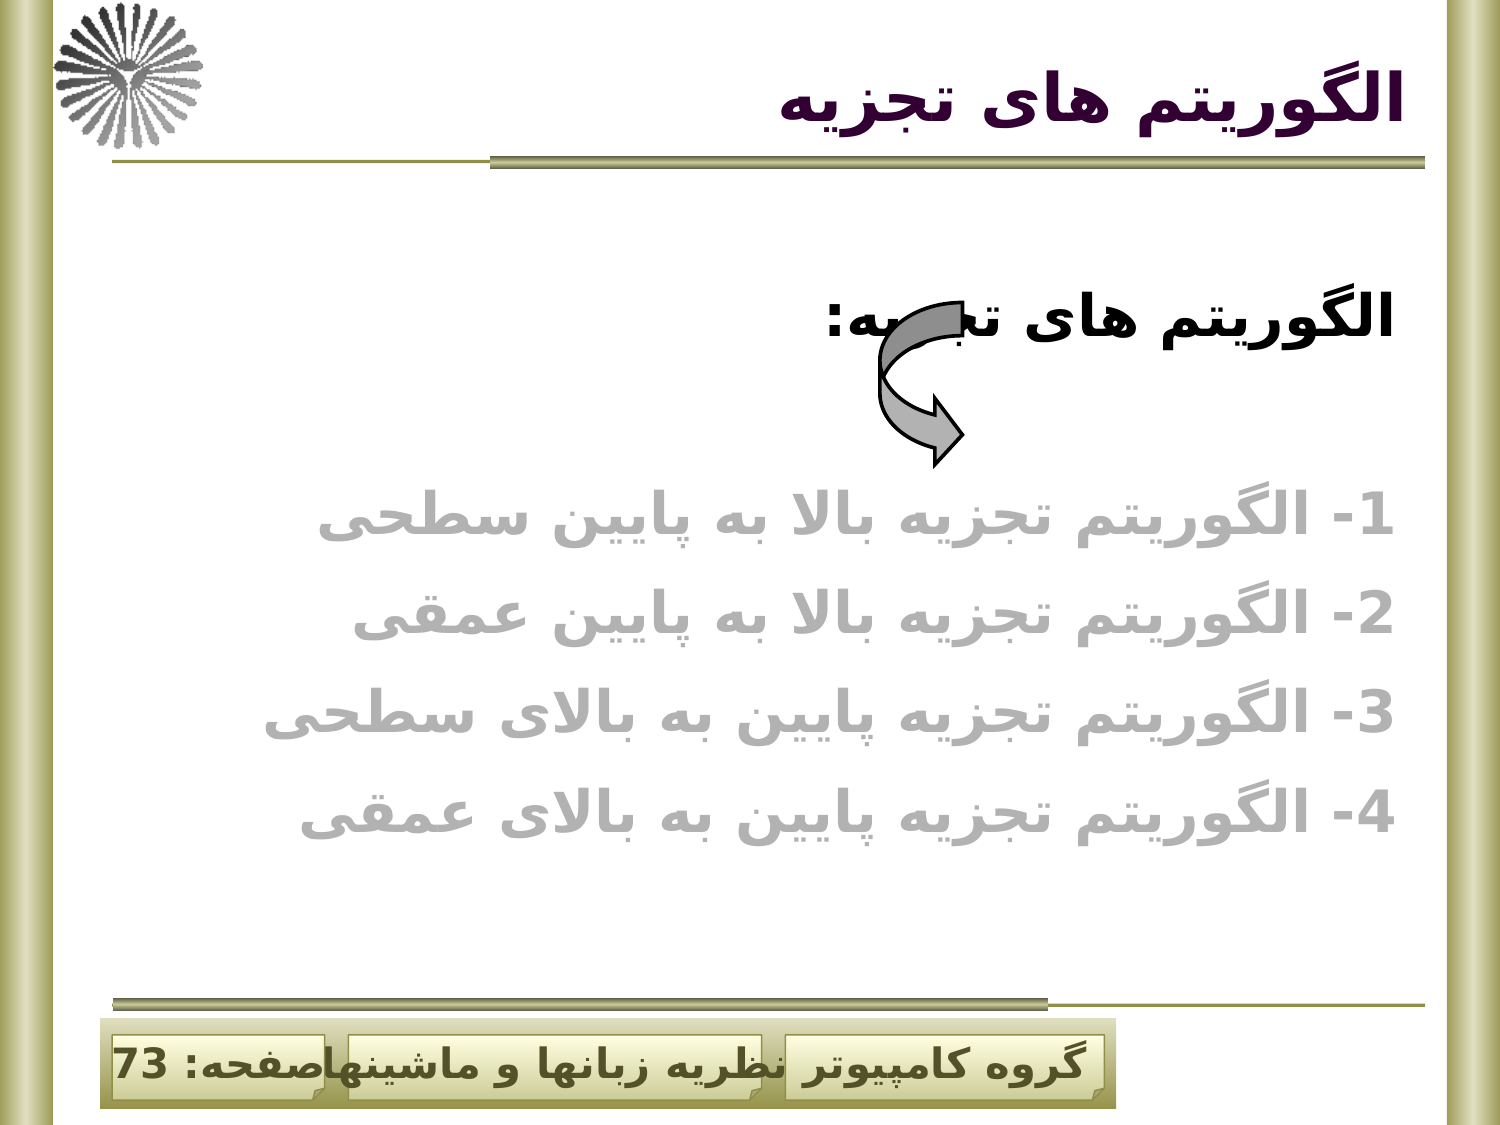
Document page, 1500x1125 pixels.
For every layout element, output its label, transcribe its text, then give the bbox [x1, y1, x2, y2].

text_box الگوریتم های تجزیه: 1- الگوریتم تجزیه بالا به پایین سطحی 2- الگوریتم تجزیه بالا به پایین عمقی 3- الگوریتم تجزیه پایین به بالای سطحی 4- الگوریتم تجزیه پایین به بالای عمقی [88, 270, 1412, 852]
title الگوریتم های تجزیه [147, 42, 1423, 147]
text_box [879, 302, 963, 465]
